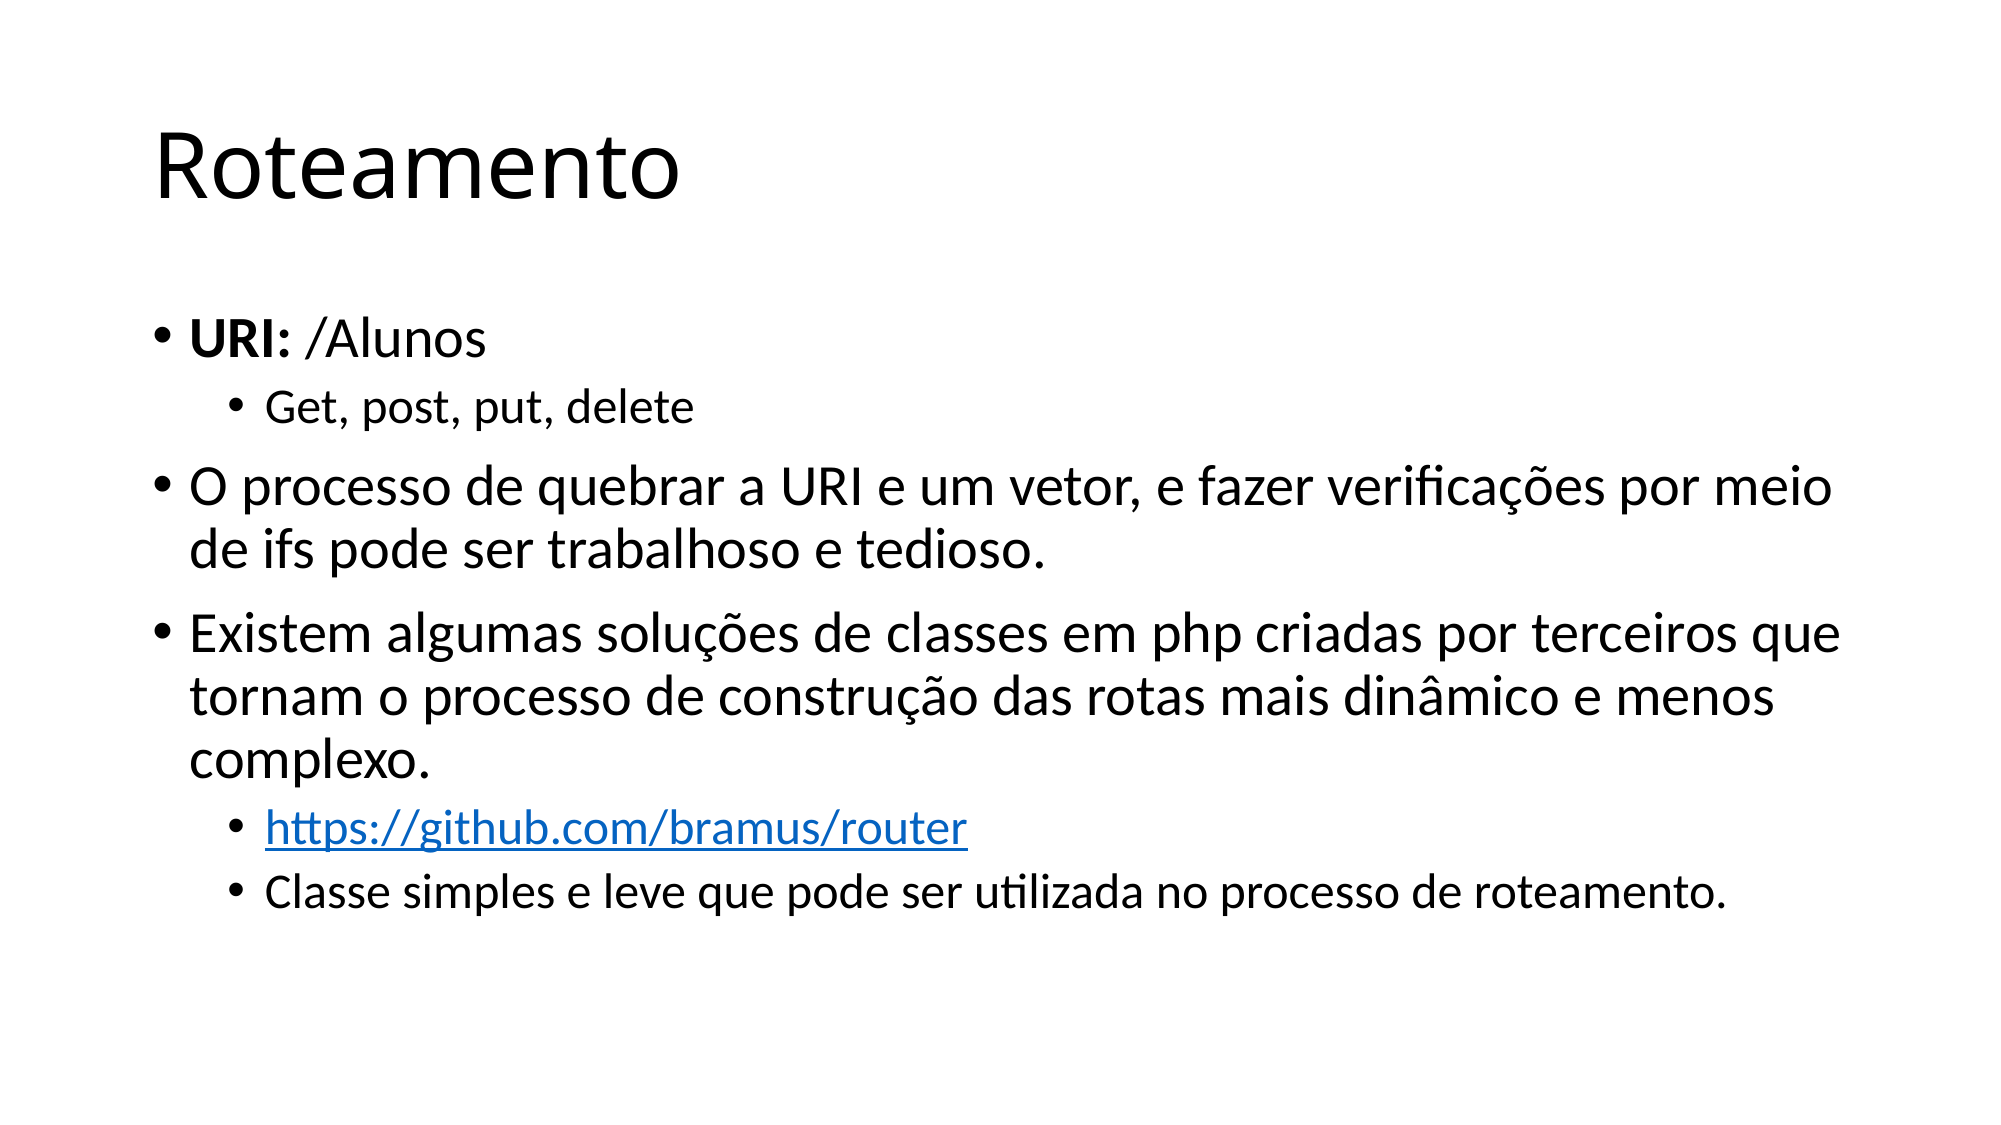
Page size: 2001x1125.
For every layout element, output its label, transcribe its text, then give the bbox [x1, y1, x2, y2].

title Roteamento [137, 59, 1863, 278]
list URI: /Alunos Get, post, put, delete O processo de quebrar a URI e um vetor, e fazer verificações por meio de ifs pode ser trabalhoso e tedioso. Existem algumas soluções de classes em php criadas por terceiros que tornam o processo de construção das rotas mais dinâmico e menos complexo. https://github.com/bramus/router Classe simples e leve que pode ser utilizada no processo de roteamento. [137, 299, 1863, 1014]
